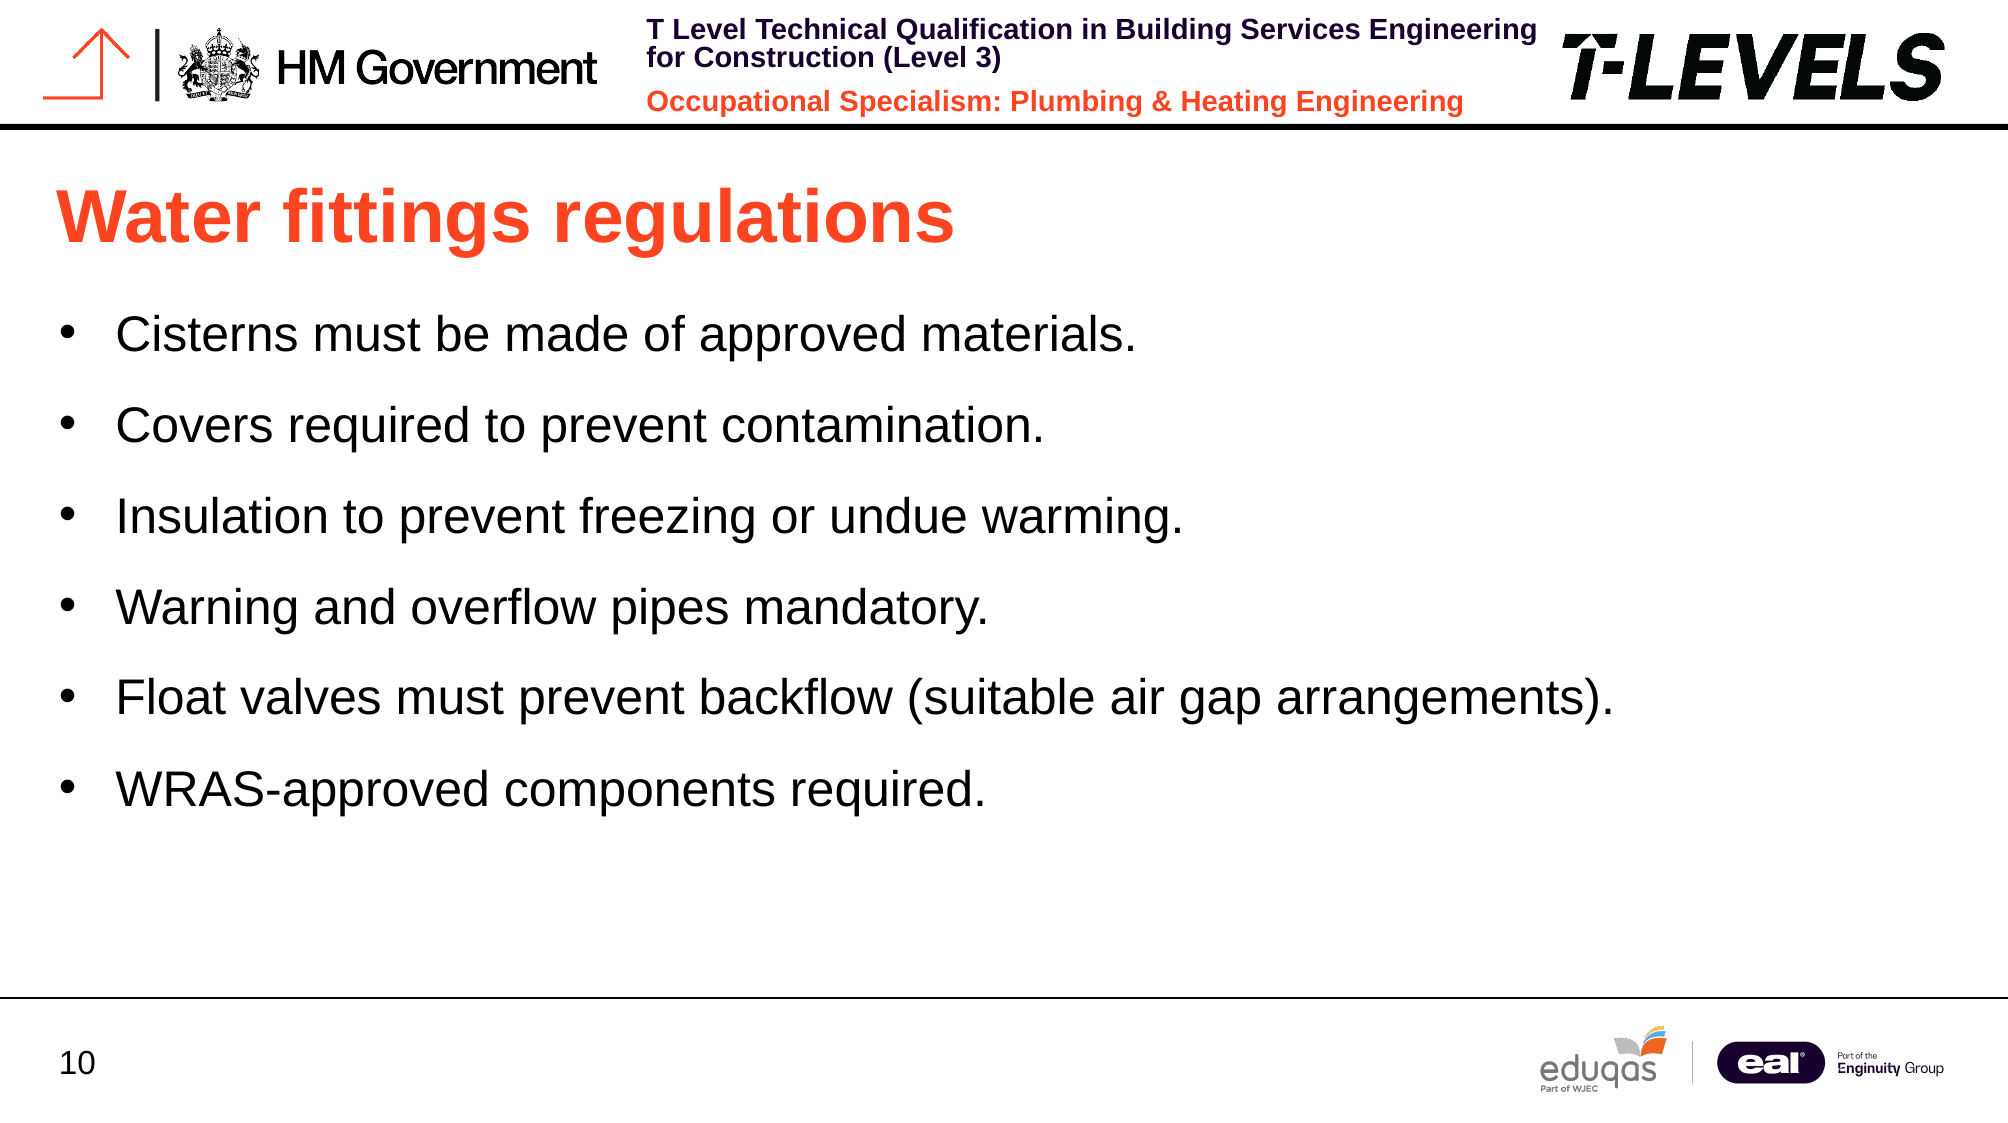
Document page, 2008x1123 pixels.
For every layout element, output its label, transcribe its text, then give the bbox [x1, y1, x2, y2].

picture [1543, 25, 1964, 108]
picture [155, 28, 597, 102]
picture [38, 27, 136, 100]
list Cisterns must be made of approved materials. Covers required to prevent contamination. Insulation to prevent freezing or undue warming. Warning and overflow pipes mandatory. Float valves must prevent backflow (suitable air gap arrangements). WRAS-approved components required. [59, 295, 1970, 1008]
picture [1535, 1021, 1949, 1097]
title Water fittings regulations [41, 111, 1949, 314]
